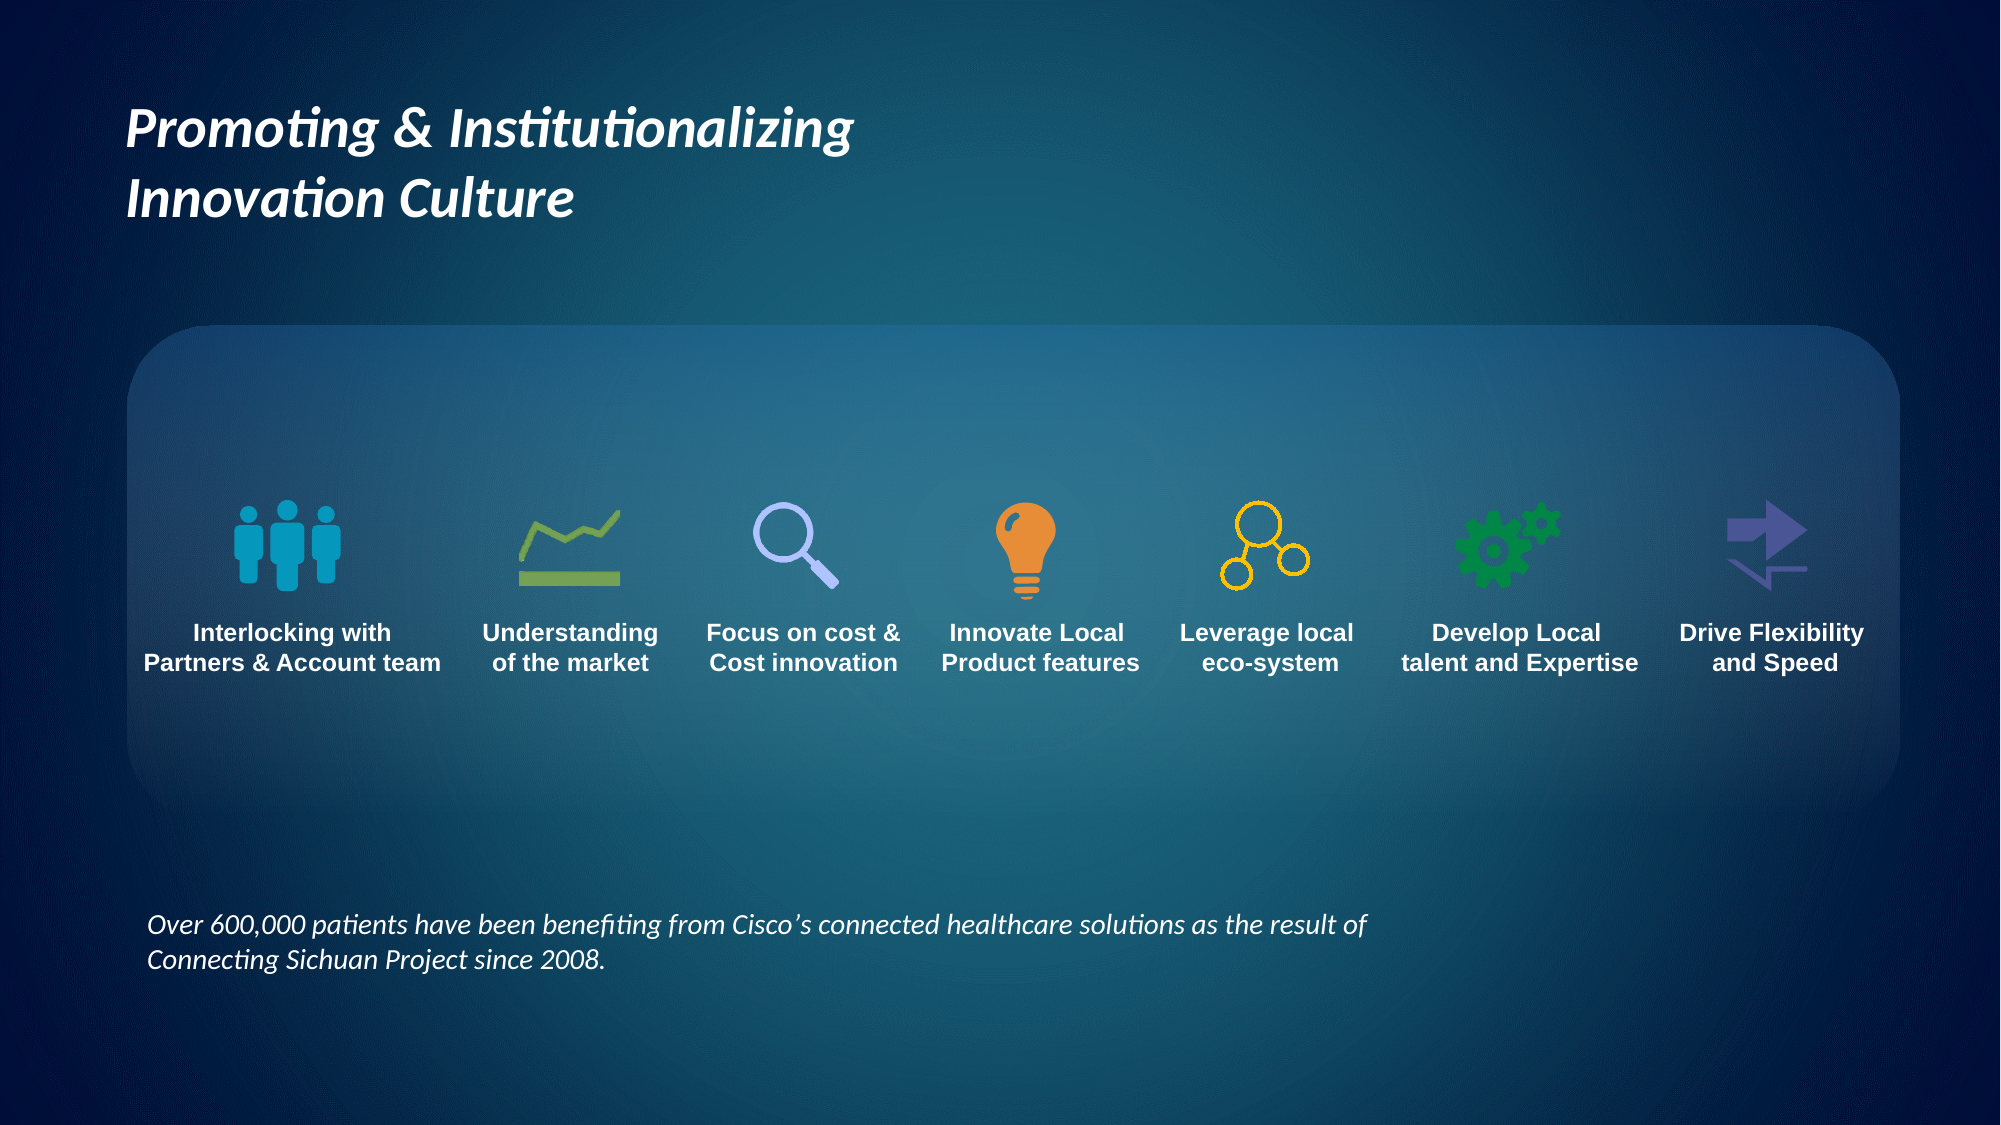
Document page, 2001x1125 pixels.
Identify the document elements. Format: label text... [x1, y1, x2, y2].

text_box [1385, 502, 1656, 686]
picture [0, 0, 2001, 1125]
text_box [1164, 500, 1378, 686]
text_box Promoting & Institutionalizing Innovation Culture [110, 81, 1134, 237]
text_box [127, 499, 459, 686]
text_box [690, 502, 918, 686]
text_box Over 600,000 patients have been benefiting from Cisco’s connected healthcare solutions as the result of Connecting Sichuan Project since 2008. [132, 897, 1517, 983]
text_box [125, 324, 1901, 822]
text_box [1663, 499, 1888, 686]
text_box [925, 498, 1157, 686]
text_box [466, 510, 682, 686]
